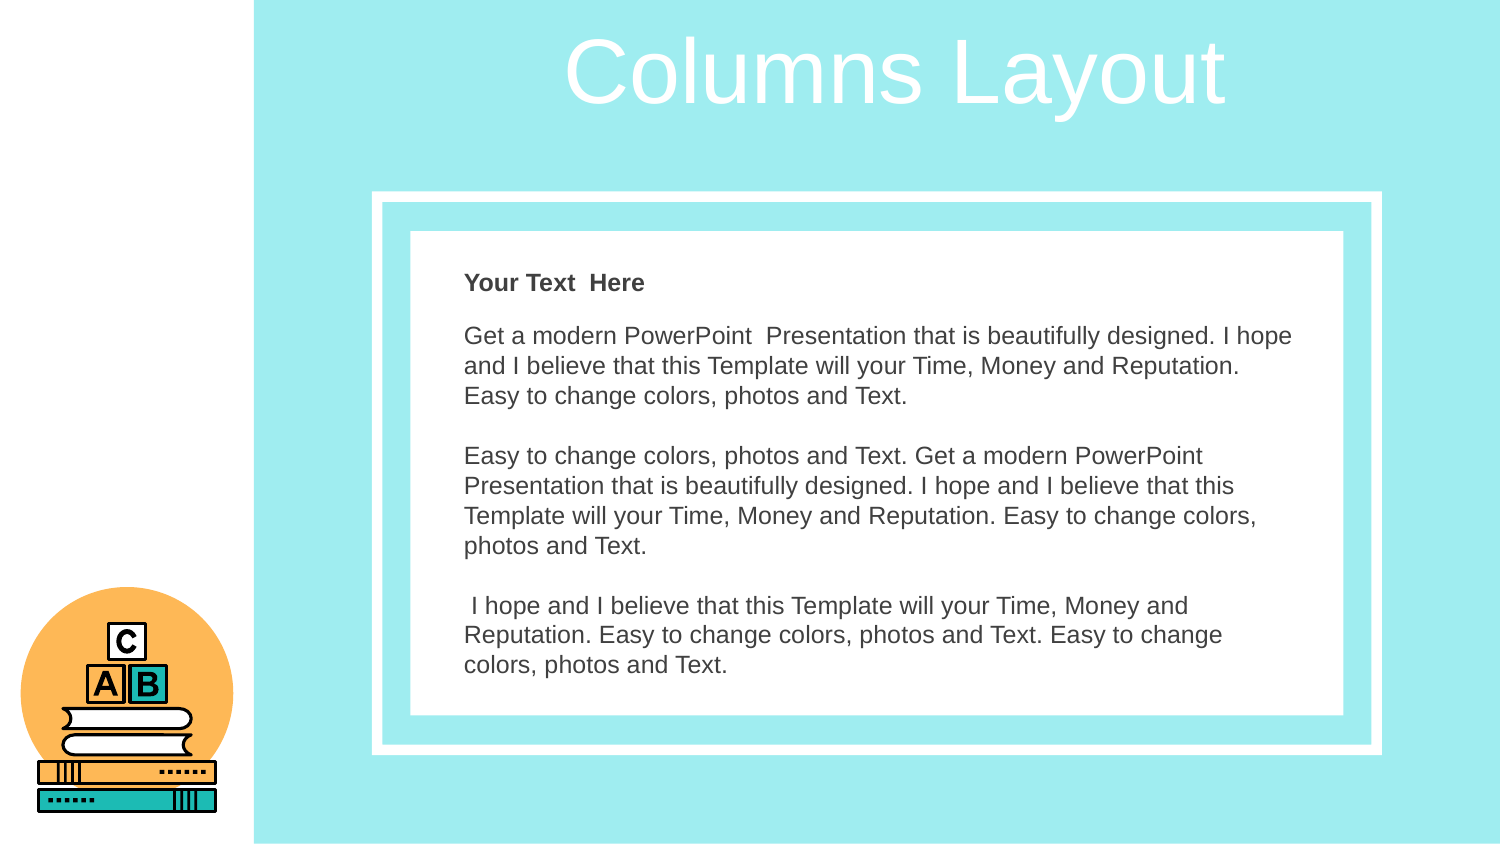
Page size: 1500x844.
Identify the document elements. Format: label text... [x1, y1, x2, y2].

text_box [448, 258, 1315, 692]
title Columns Layout [289, 4, 1500, 132]
text_box [408, 229, 1346, 718]
text_box [370, 189, 1384, 757]
